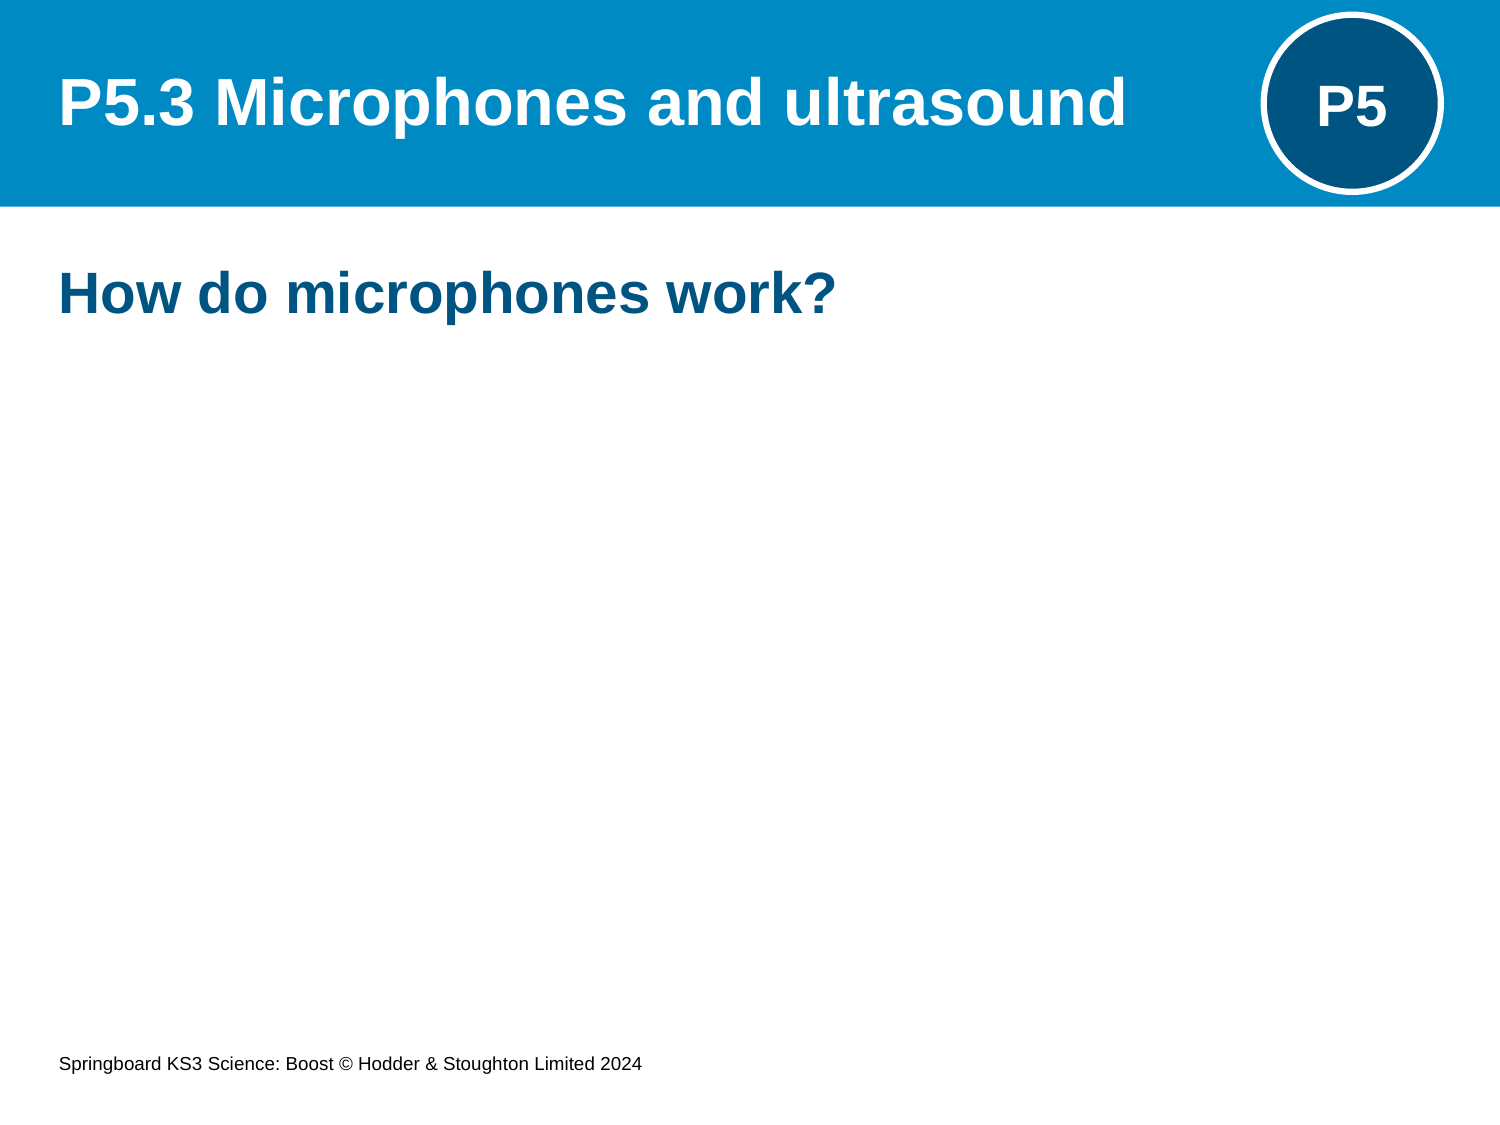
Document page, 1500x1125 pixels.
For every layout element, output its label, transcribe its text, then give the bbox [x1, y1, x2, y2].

picture [1283, 162, 1293, 172]
list How do microphones work? [59, 248, 1441, 987]
title P5.3 Microphones and ultrasound [59, 0, 1240, 207]
text_box P5 [1262, 13, 1442, 193]
footer Springboard KS3 Science: Boost © Hodder & Stoughton Limited 2024 [59, 1033, 680, 1094]
picture [1411, 34, 1421, 44]
